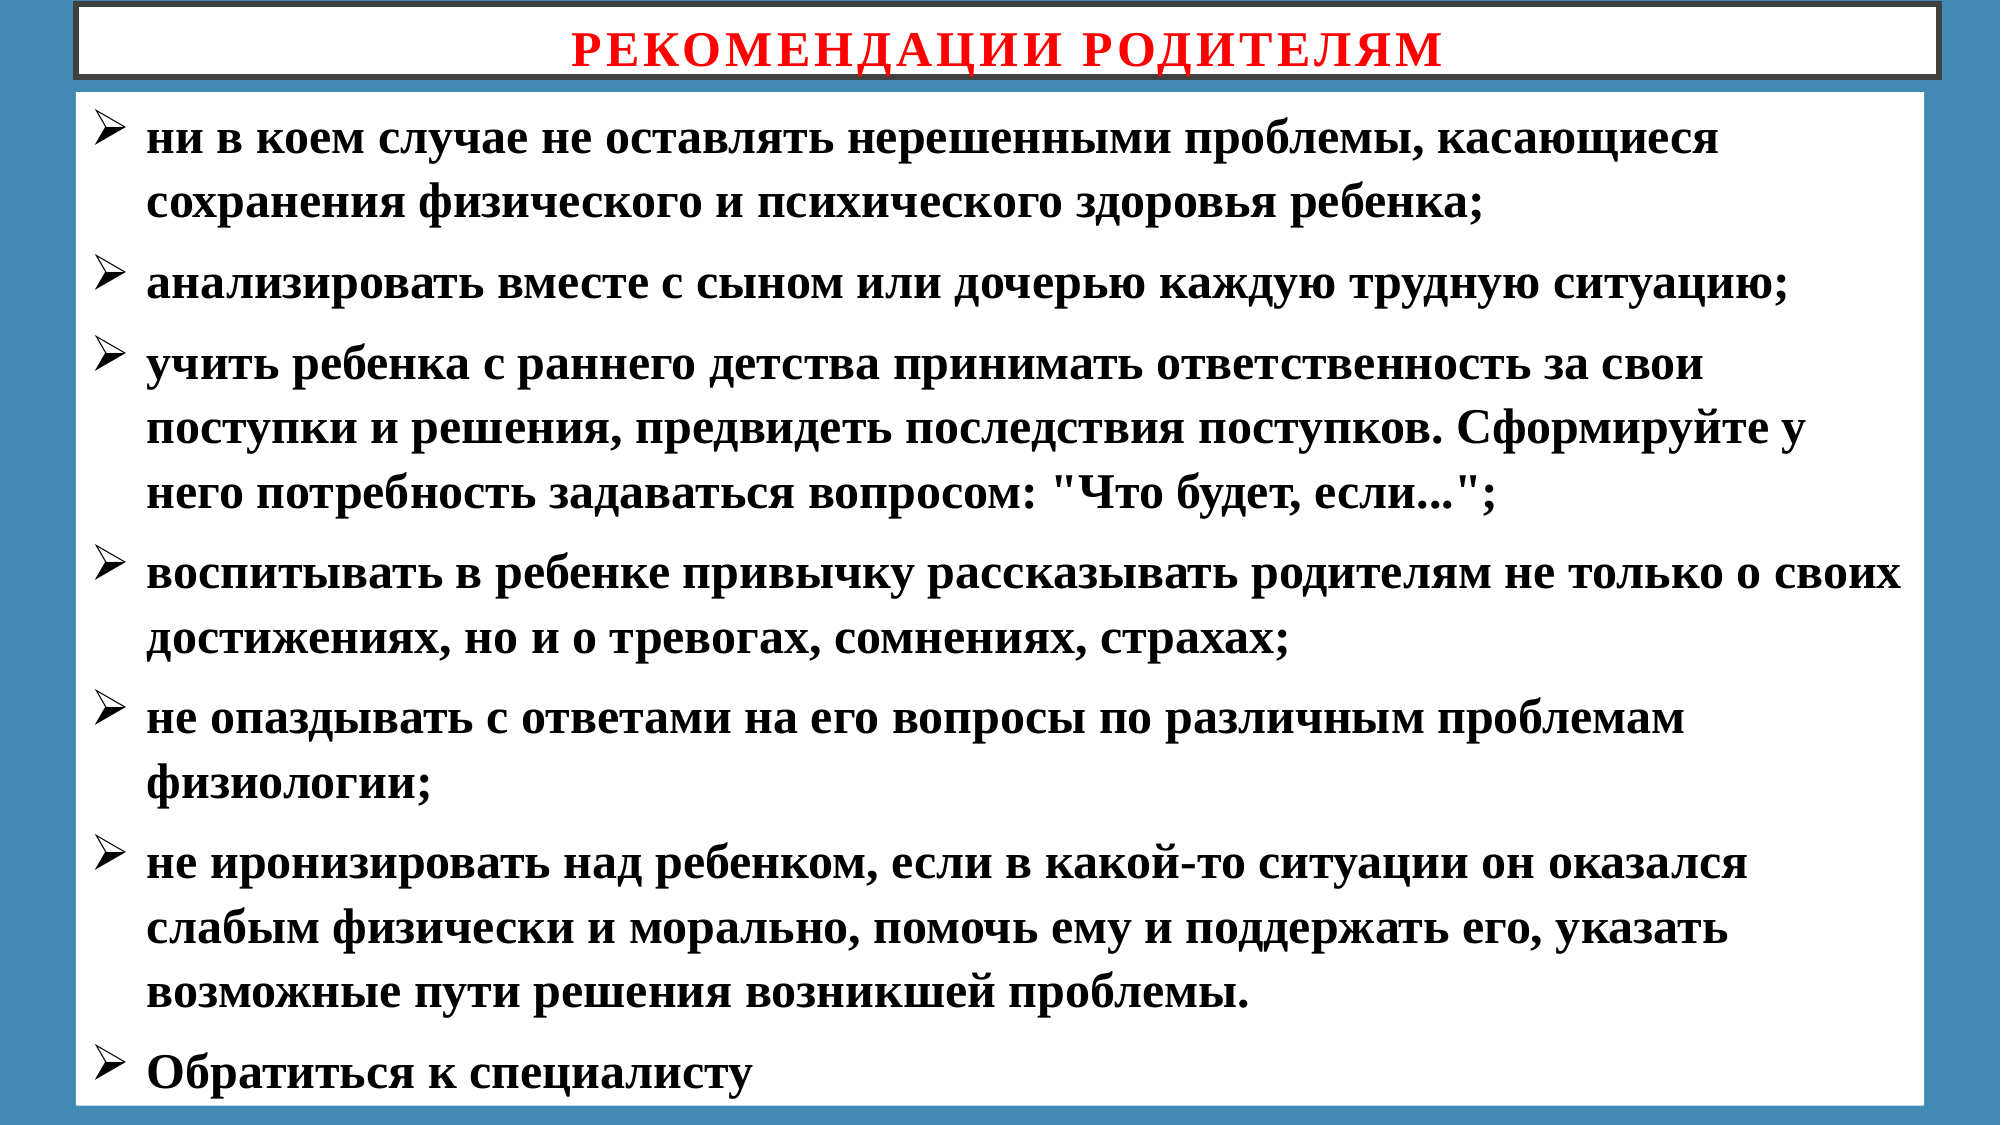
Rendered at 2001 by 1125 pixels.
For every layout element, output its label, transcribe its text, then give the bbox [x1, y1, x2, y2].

text_box Рекомендации родителям [75, 4, 1940, 78]
text_box ни в коем случае не оставлять нерешенными проблемы, касающиеся сохранения физического и психического здоровья ребенка; анализировать вместе с сыном или дочерью каждую трудную ситуацию; учить ребенка с раннего детства принимать ответственность за свои поступки и решения, предвидеть последствия поступков. Сформируйте у него потребность задаваться вопросом: "Что будет, если..."; воспитывать в ребенке привычку рассказывать родителям не только о своих достижениях, но и о тревогах, сомнениях, страхах; не опаздывать с ответами на его вопросы по различным проблемам физиологии; не иронизировать над ребенком, если в какой-то ситуации он оказался слабым физически и морально, помочь ему и поддержать его, указать возможные пути решения возникшей проблемы. Обратиться к специалисту [75, 92, 1925, 1106]
